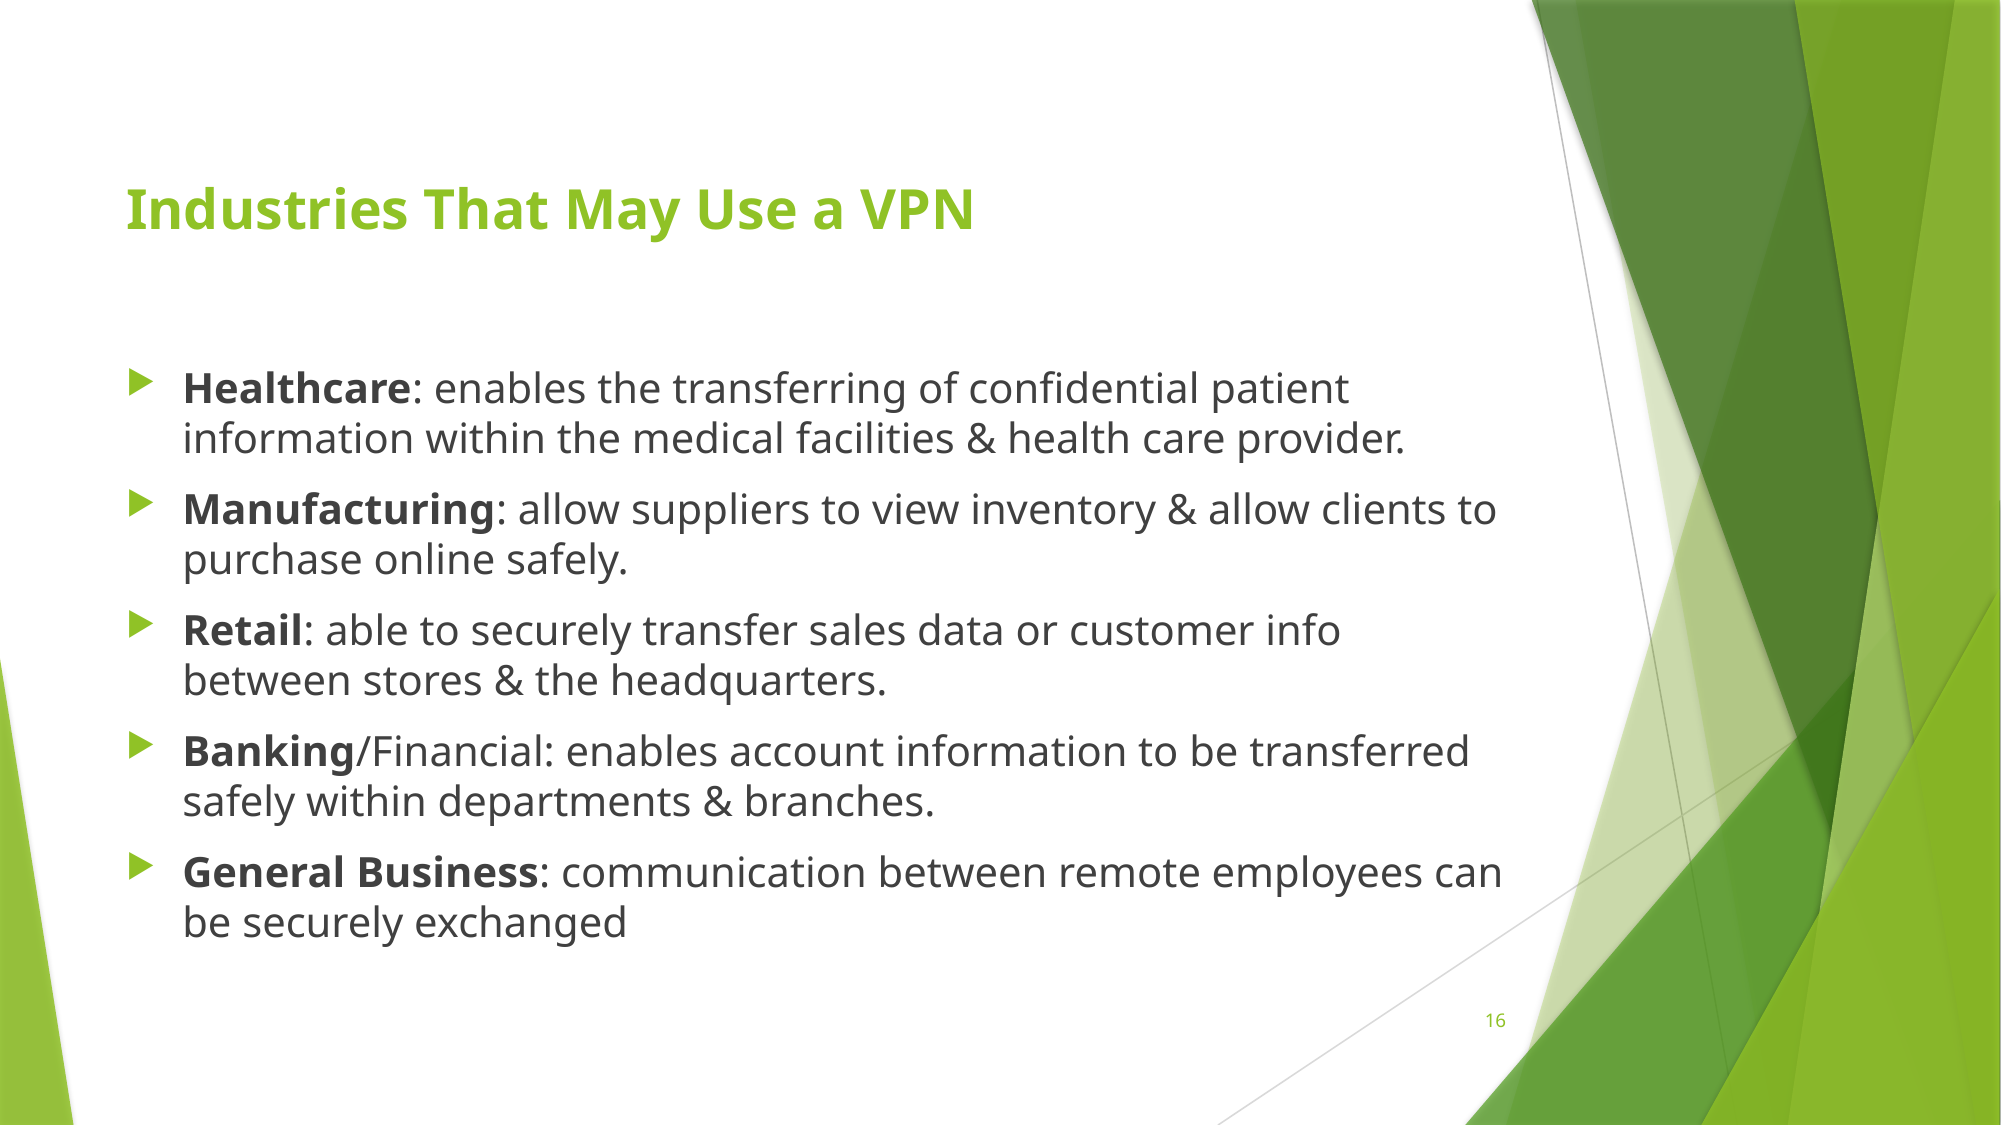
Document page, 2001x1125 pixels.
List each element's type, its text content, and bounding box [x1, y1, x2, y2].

slide_number 16 [1409, 991, 1522, 1051]
list Healthcare: enables the transferring of confidential patient information within the medical facilities & health care provider. Manufacturing: allow suppliers to view inventory & allow clients to purchase online safely. Retail: able to securely transfer sales data or customer info between stores & the headquarters. Banking/Financial: enables account information to be transferred safely within departments & branches. General Business: communication between remote employees can be securely exchanged [111, 354, 1522, 992]
title Industries That May Use a VPN [111, 99, 1522, 317]
